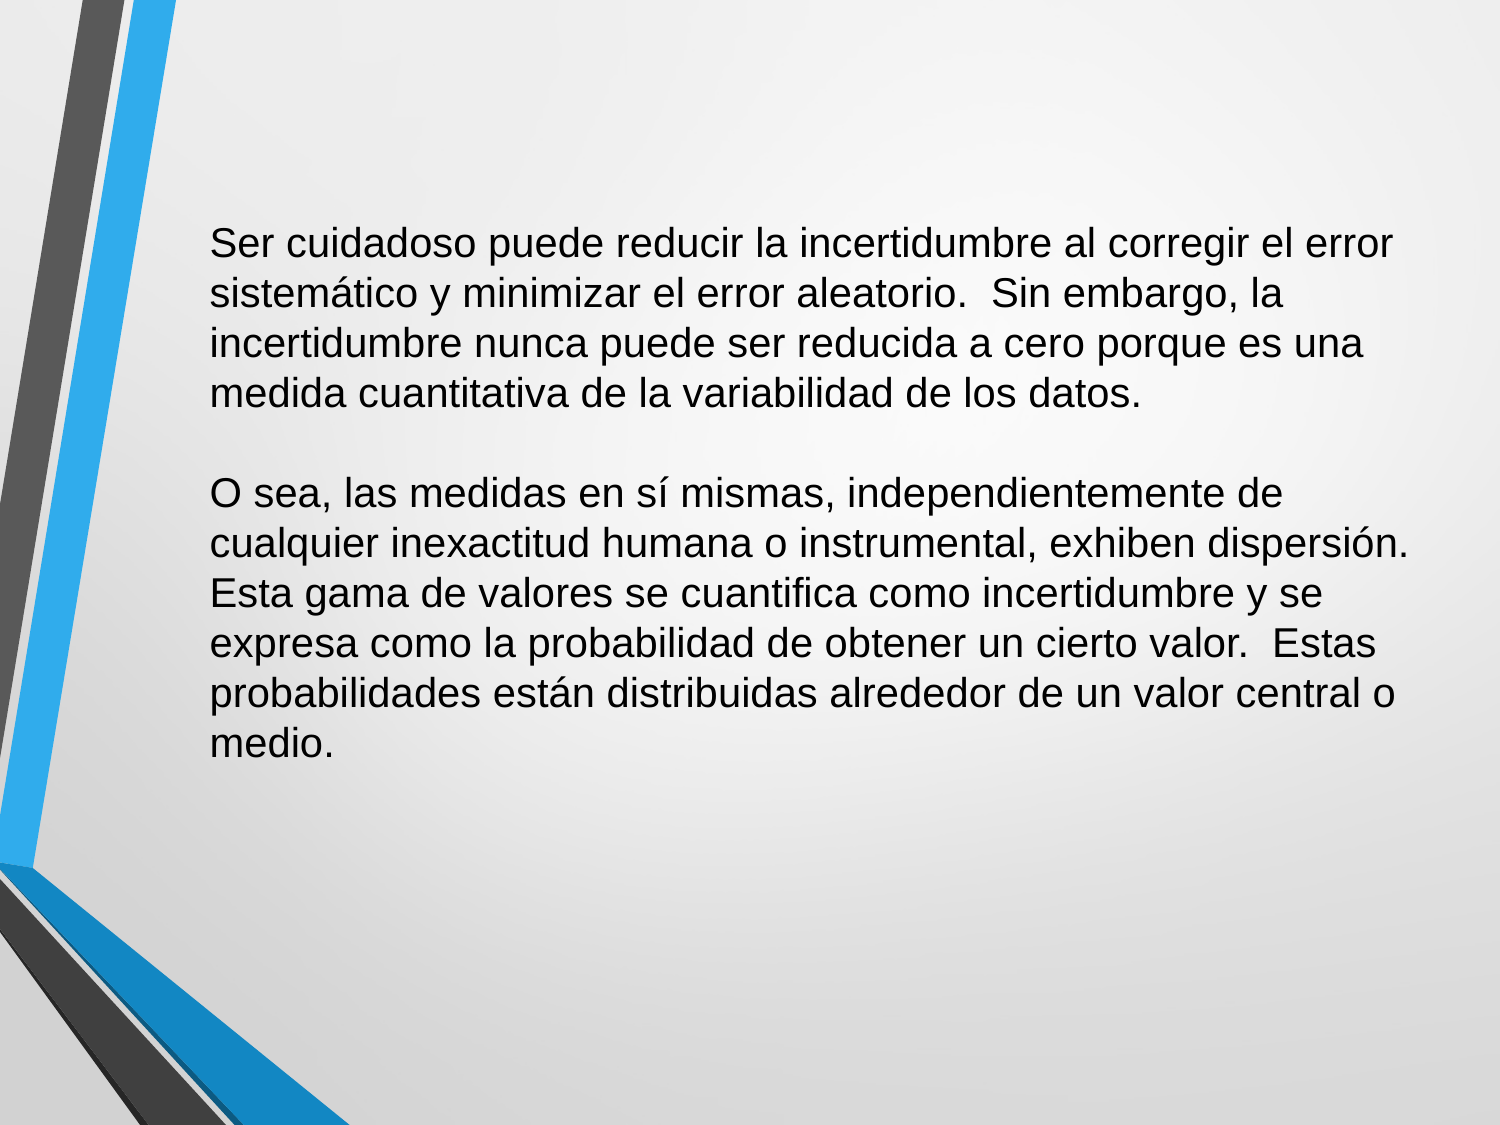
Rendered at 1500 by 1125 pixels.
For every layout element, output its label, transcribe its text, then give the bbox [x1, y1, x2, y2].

text_box Ser cuidadoso puede reducir la incertidumbre al corregir el error sistemático y minimizar el error aleatorio. Sin embargo, la incertidumbre nunca puede ser reducida a cero porque es una medida cuantitativa de la variabilidad de los datos. O sea, las medidas en sí mismas, independientemente de cualquier inexactitud humana o instrumental, exhiben dispersión. Esta gama de valores se cuantifica como incertidumbre y se expresa como la probabilidad de obtener un cierto valor. Estas probabilidades están distribuidas alrededor de un valor central o medio. [194, 208, 1459, 864]
